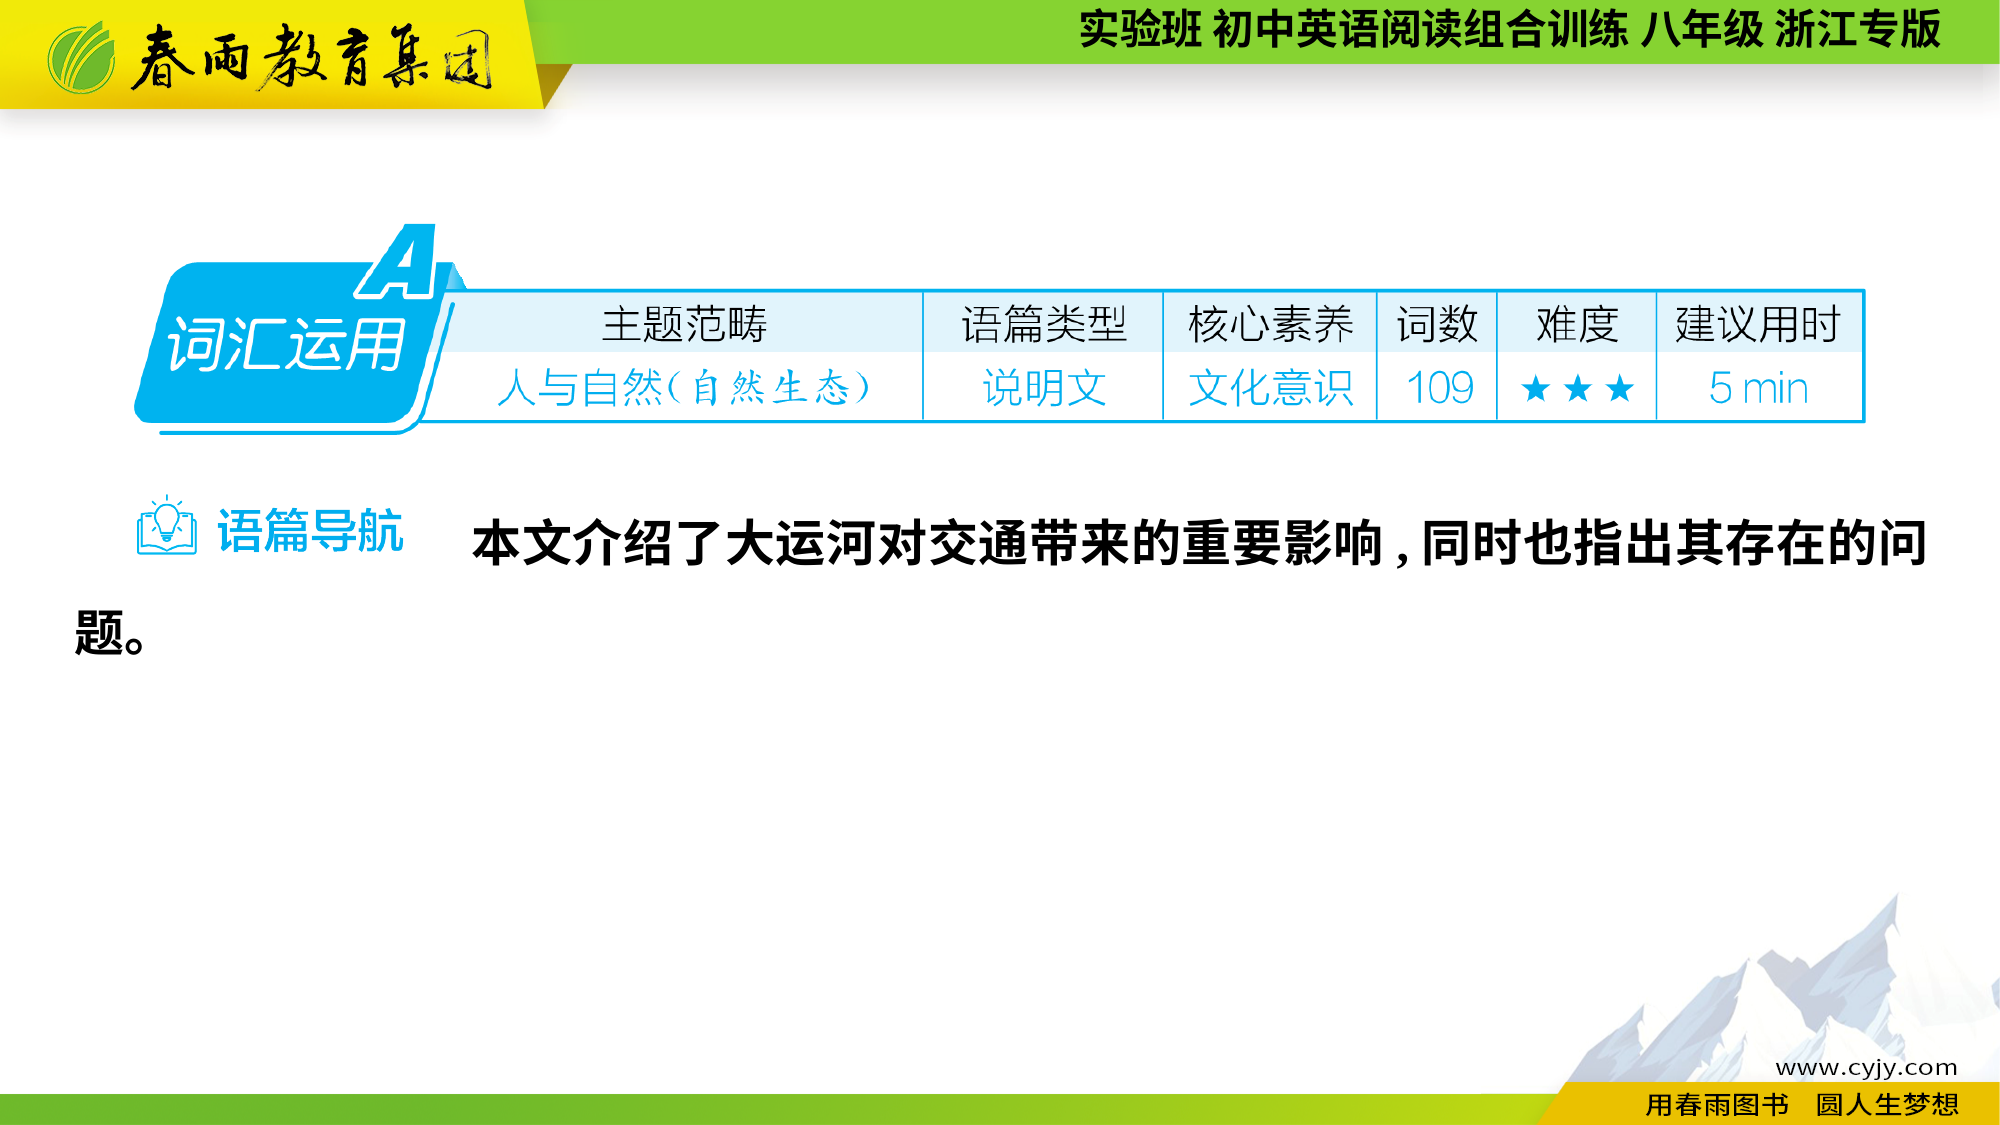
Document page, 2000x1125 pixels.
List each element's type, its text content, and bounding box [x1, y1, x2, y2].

list 本文介绍了大运河对交通带来的重要影响,同时也指出其存在的问题。 [59, 473, 1944, 671]
picture [0, 0, 2000, 1125]
